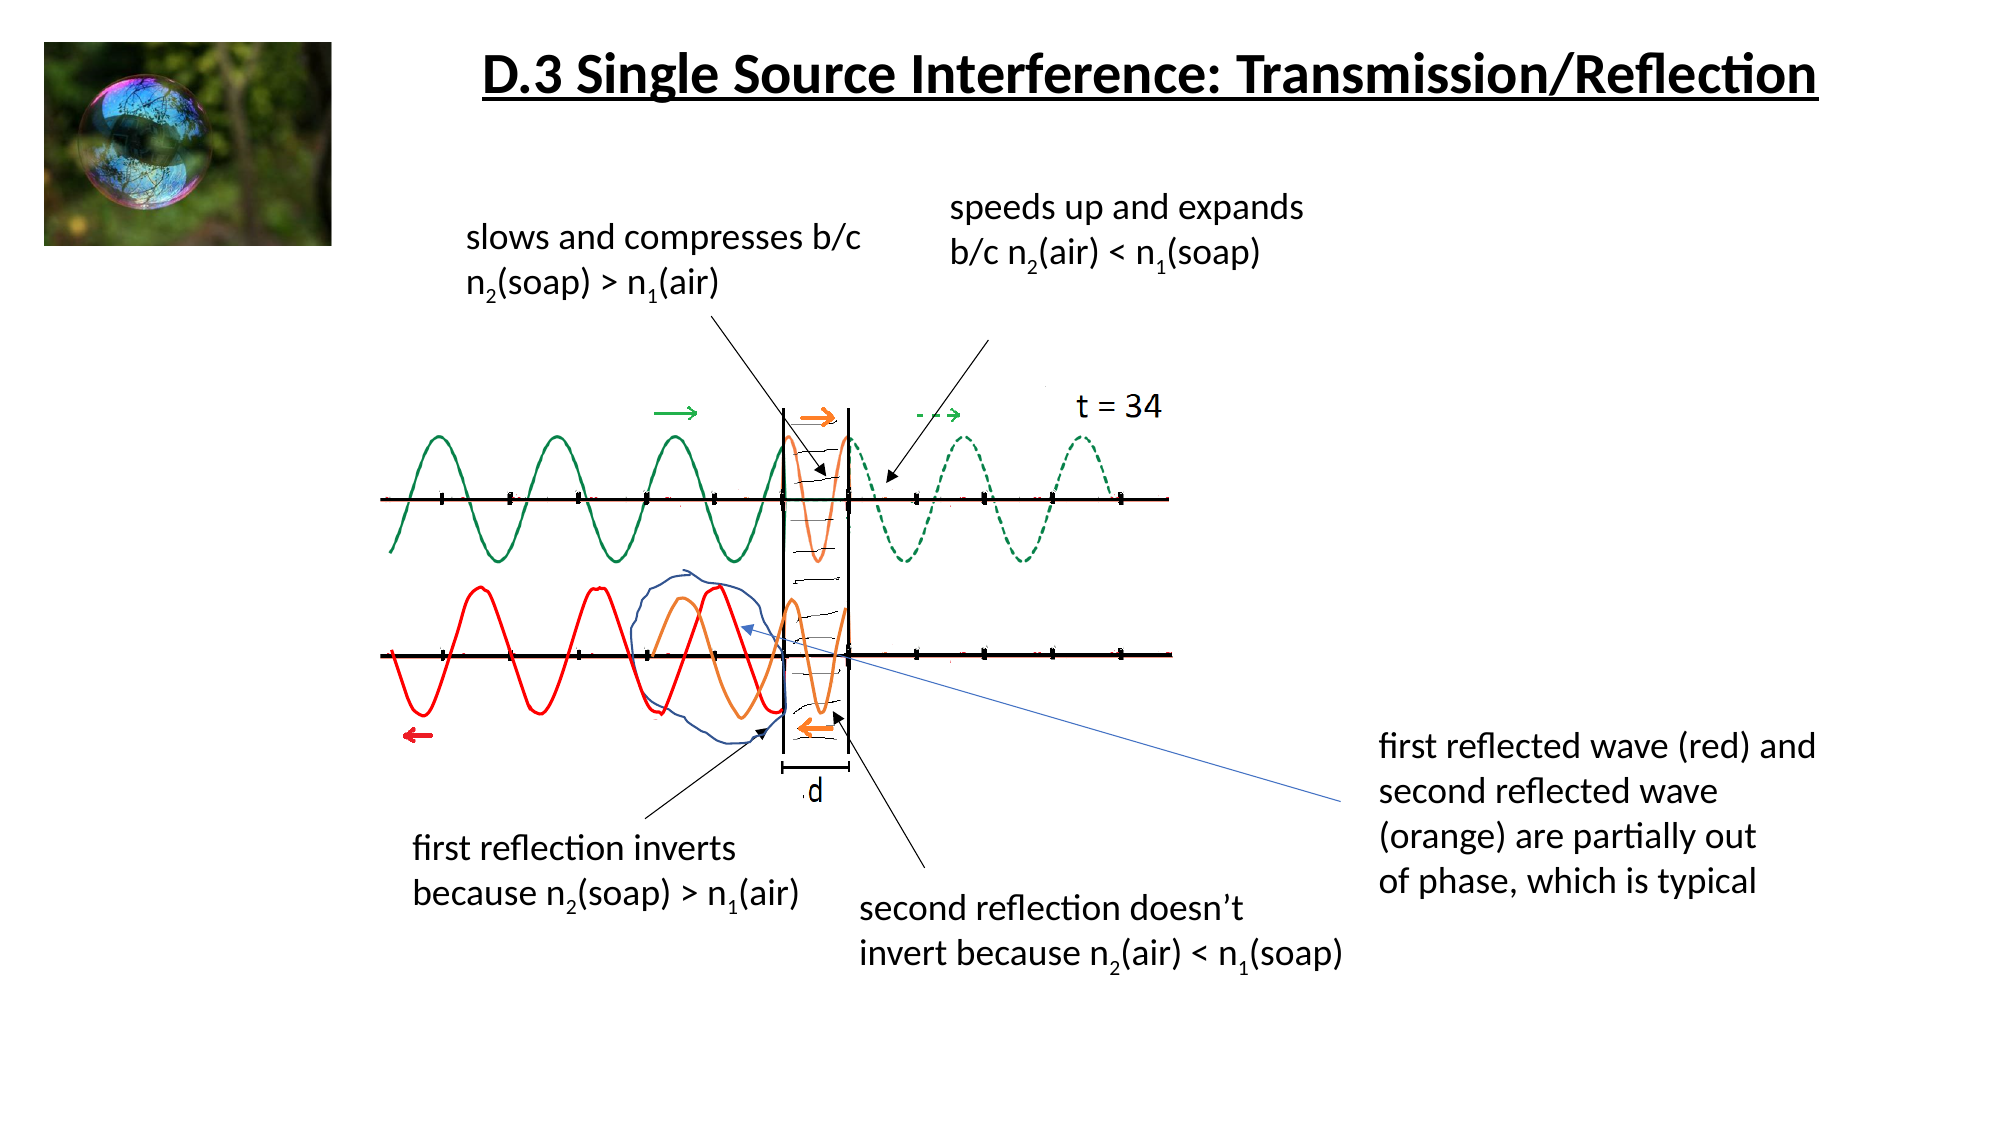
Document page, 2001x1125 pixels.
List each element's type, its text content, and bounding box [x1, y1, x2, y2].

text_box first reflection inverts because n2(soap) > n1(air) [397, 815, 816, 927]
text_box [740, 626, 1341, 802]
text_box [886, 340, 989, 484]
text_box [380, 381, 1180, 813]
text_box slows and compresses b/c n2(soap) > n1(air) [451, 204, 877, 316]
picture [40, 37, 335, 252]
text_box speeds up and expands b/c n2(air) < n1(soap) [934, 174, 1329, 286]
text_box second reflection doesn’t invert because n2(air) < n1(soap) [844, 875, 1359, 987]
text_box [711, 316, 827, 477]
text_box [644, 727, 769, 819]
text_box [832, 802, 925, 868]
text_box first reflected wave (red) and second reflected wave (orange) are partially out of phase, which is typical [1363, 713, 1835, 909]
text_box D.3 Single Source Interference: Transmission/Reflection [467, 35, 1908, 141]
